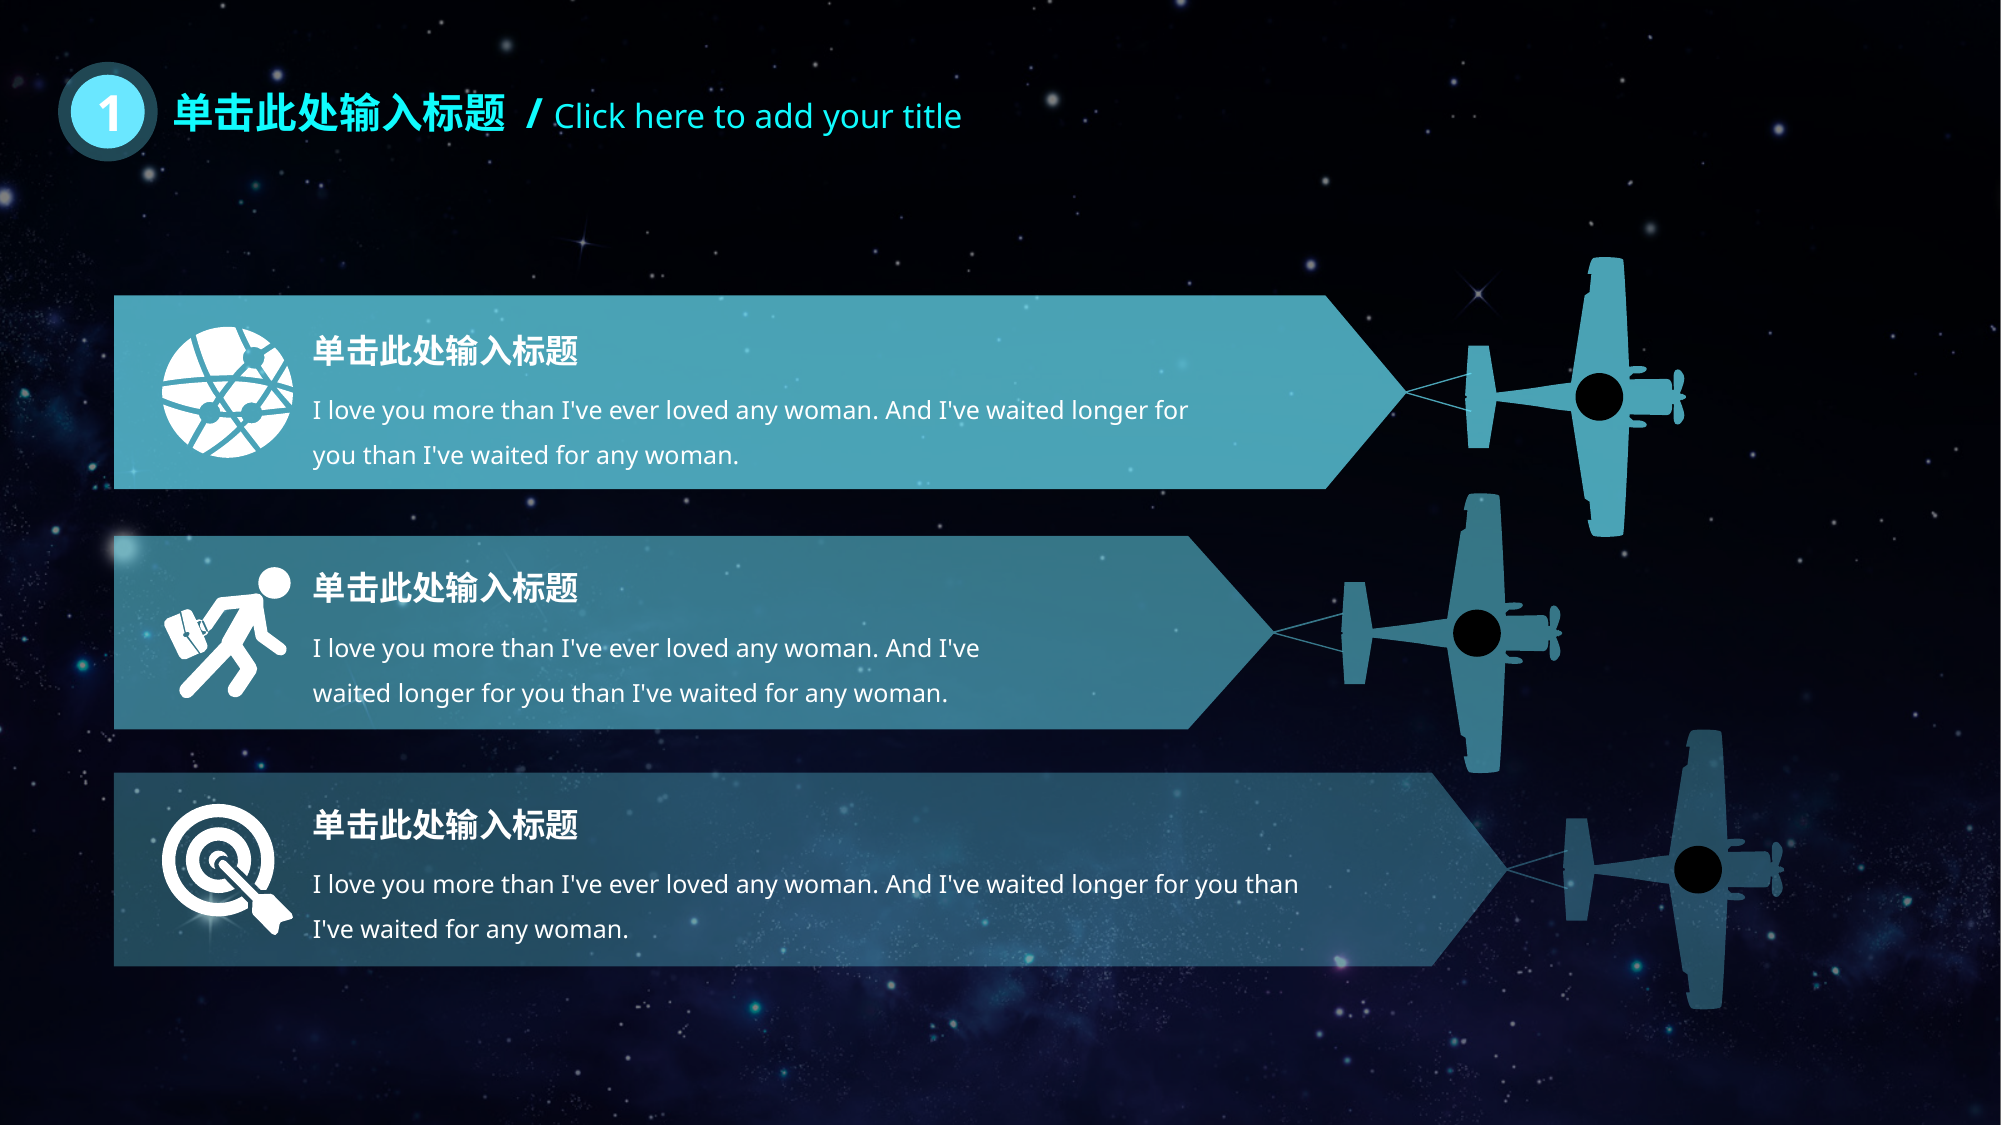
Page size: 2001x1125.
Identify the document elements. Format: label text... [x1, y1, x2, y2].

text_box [298, 788, 1342, 953]
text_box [114, 256, 1686, 538]
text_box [114, 492, 1562, 728]
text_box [58, 61, 158, 162]
picture [0, 0, 2001, 1125]
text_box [298, 551, 1080, 716]
text_box 单击此处输入标题 / Click here to add your title [158, 78, 1017, 144]
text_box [114, 728, 1785, 1010]
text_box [298, 314, 1251, 479]
